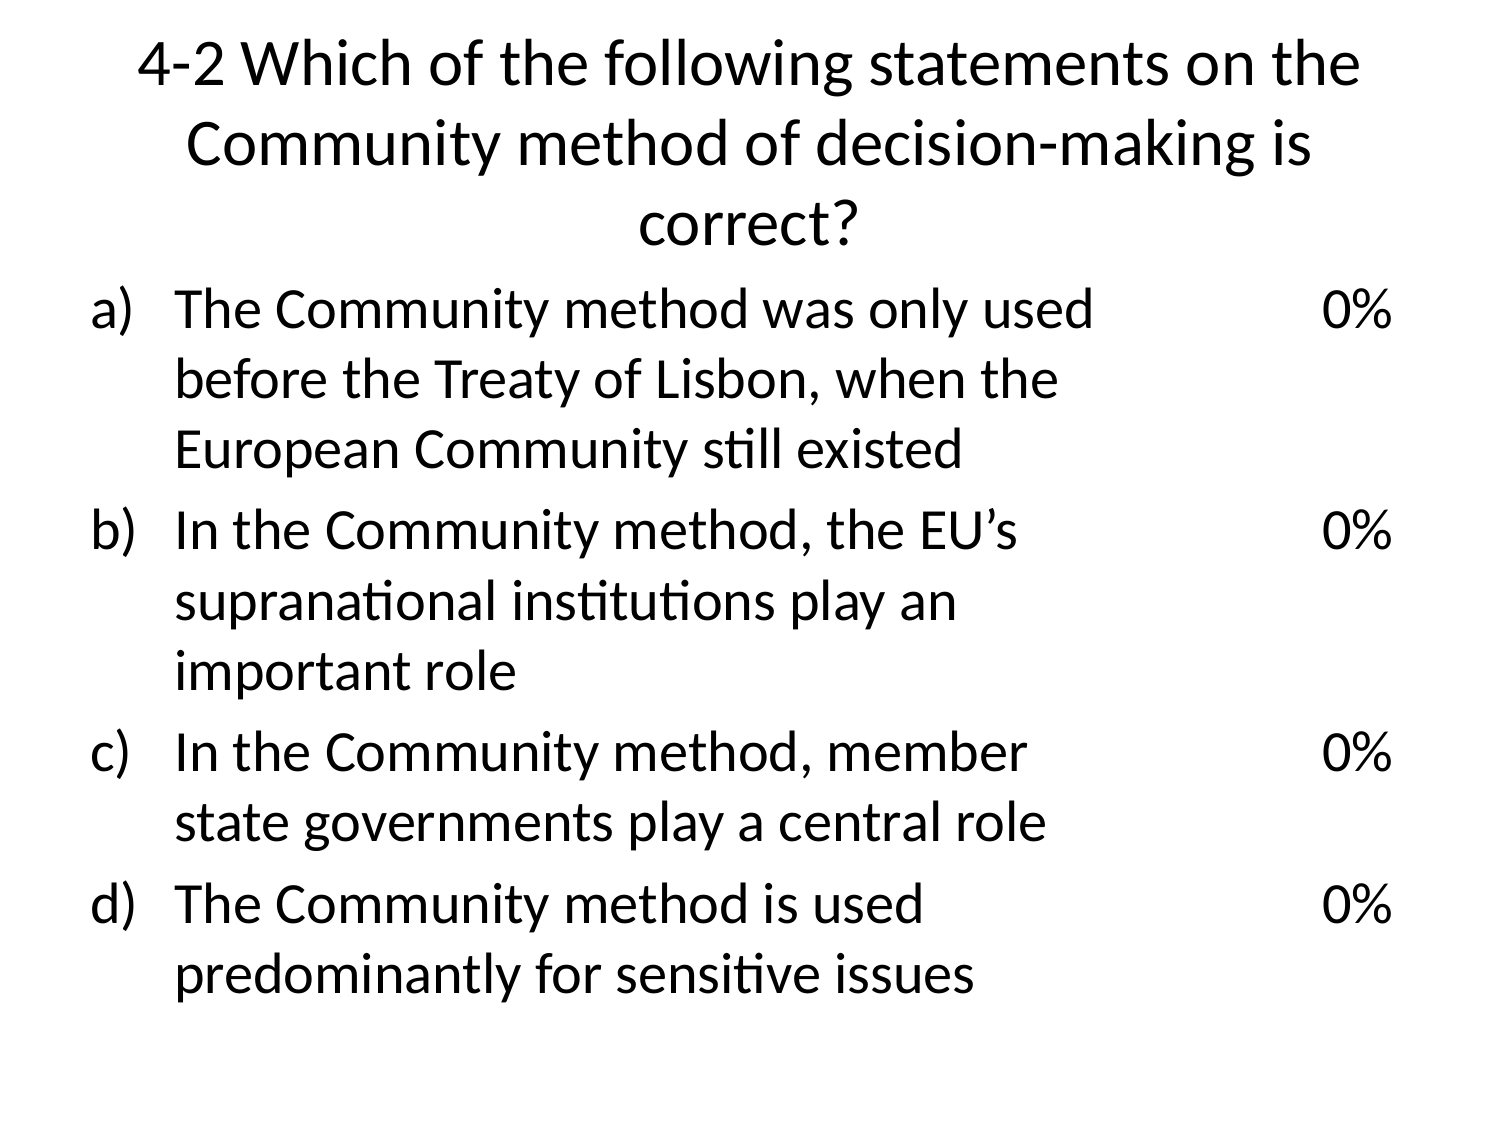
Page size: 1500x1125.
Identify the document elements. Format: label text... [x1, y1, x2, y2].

list The Community method was only used before the Treaty of Lisbon, when the European Community still existed In the Community method, the EU’s supranational institutions play an important role In the Community method, member state governments play a central role The Community method is used predominantly for sensitive issues [74, 262, 1117, 1028]
title 4-2 Which of the following statements on the Community method of decision-making is correct? [74, 11, 1426, 267]
list 0% 0% 0% 0% [1124, 262, 1409, 1006]
